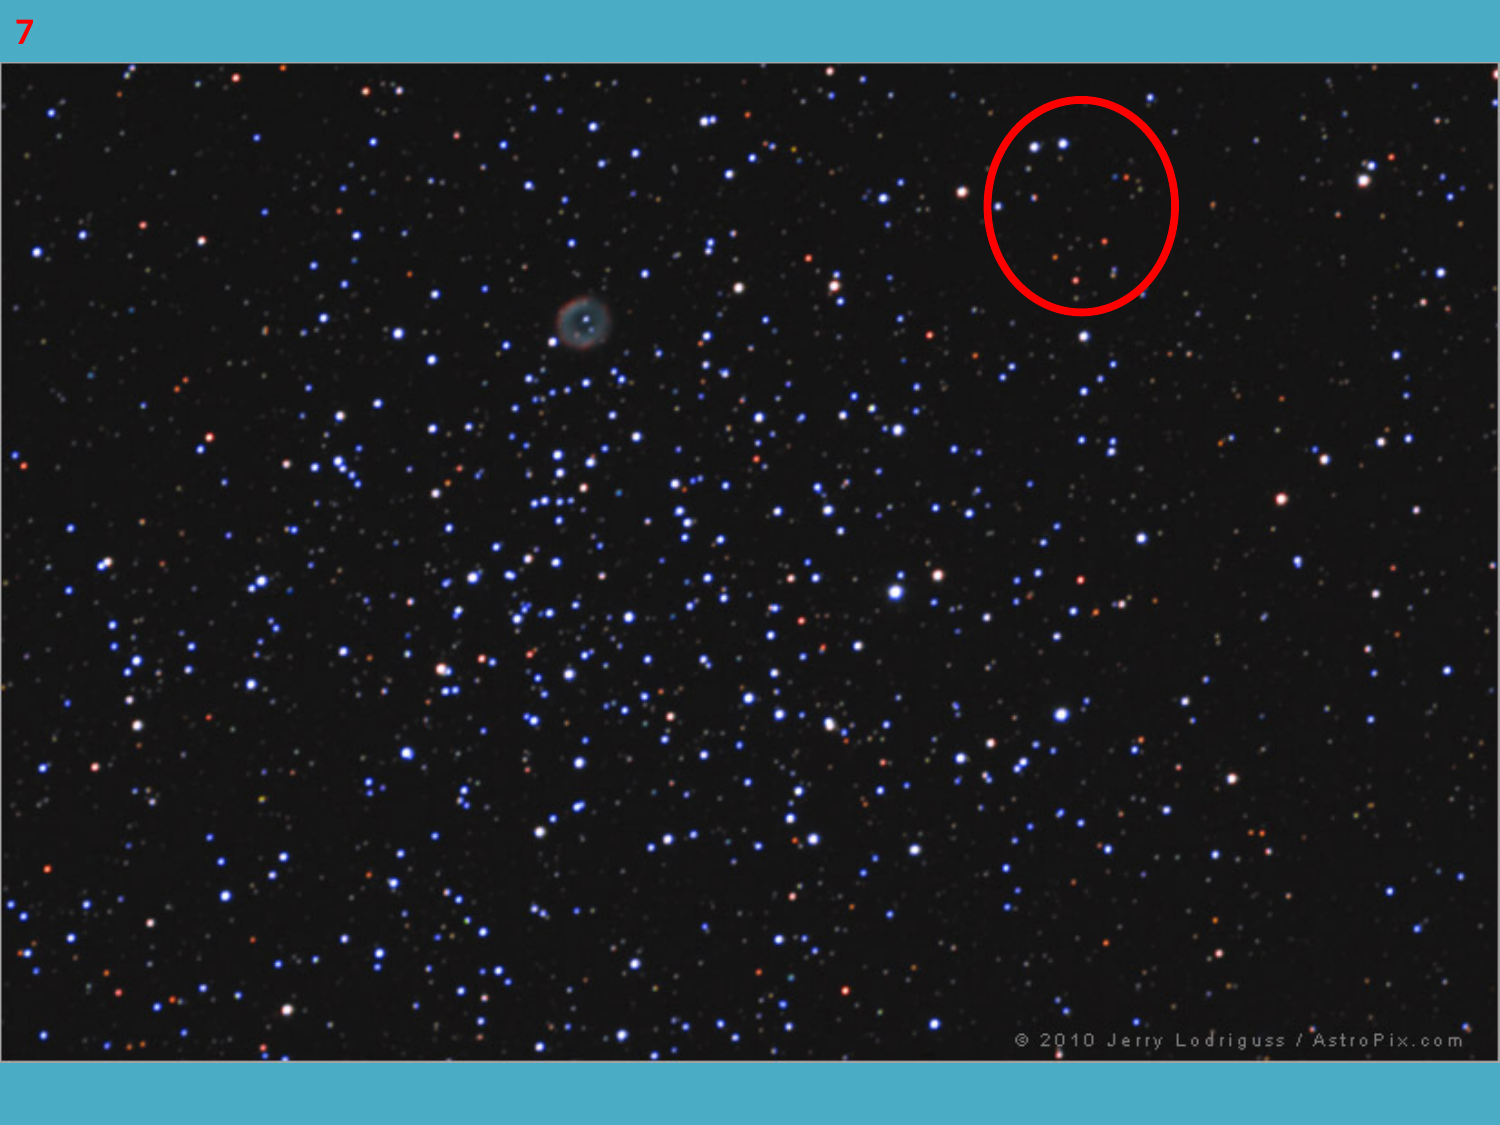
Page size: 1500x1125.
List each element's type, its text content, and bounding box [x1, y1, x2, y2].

picture [0, 62, 1500, 1063]
text_box 7 [0, 0, 50, 60]
